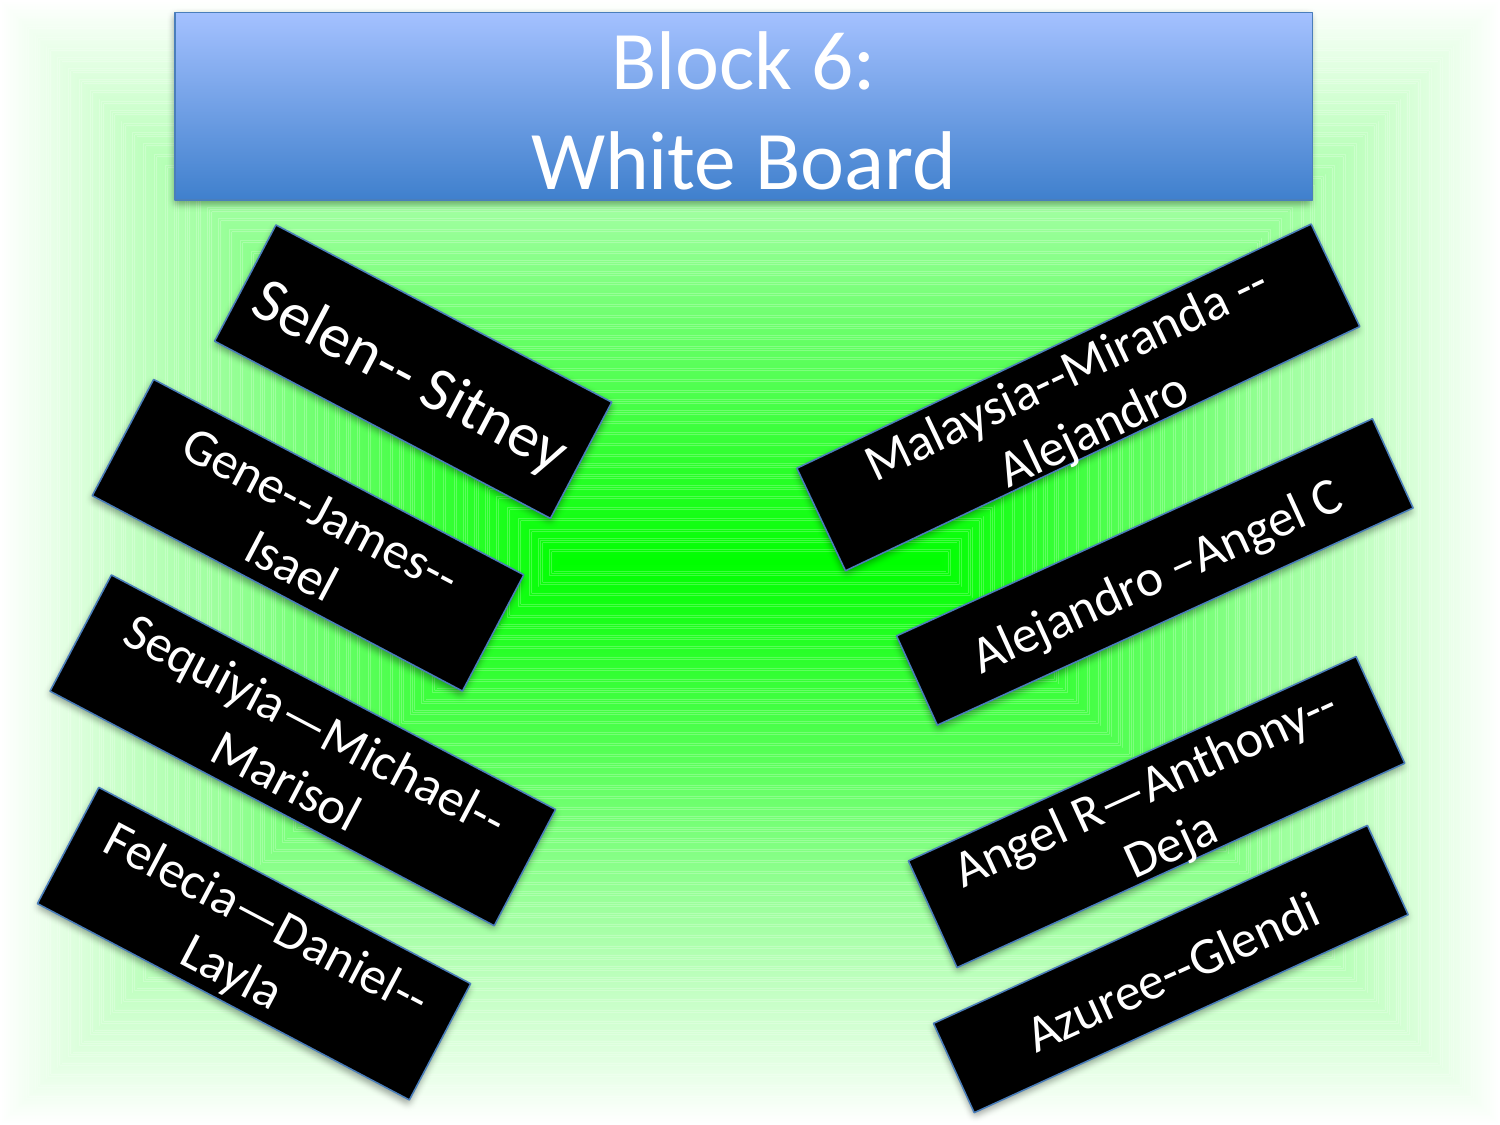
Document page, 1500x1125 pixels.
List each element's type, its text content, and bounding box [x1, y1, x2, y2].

text_box Alejandro –Angel C [895, 418, 1414, 726]
text_box Gene--James--Isael [91, 378, 525, 692]
text_box Azuree--Glendi [932, 824, 1409, 1114]
text_box Angel R—Anthony--Deja [907, 655, 1406, 969]
text_box Block 6: White Board [174, 12, 1313, 201]
text_box Selen-- Sitney [213, 224, 613, 520]
text_box Malaysia--Miranda -- Alejandro [796, 223, 1361, 572]
text_box Sequiyia—Michael--Marisol [49, 574, 557, 927]
text_box Felecia—Daniel--Layla [36, 786, 472, 1101]
